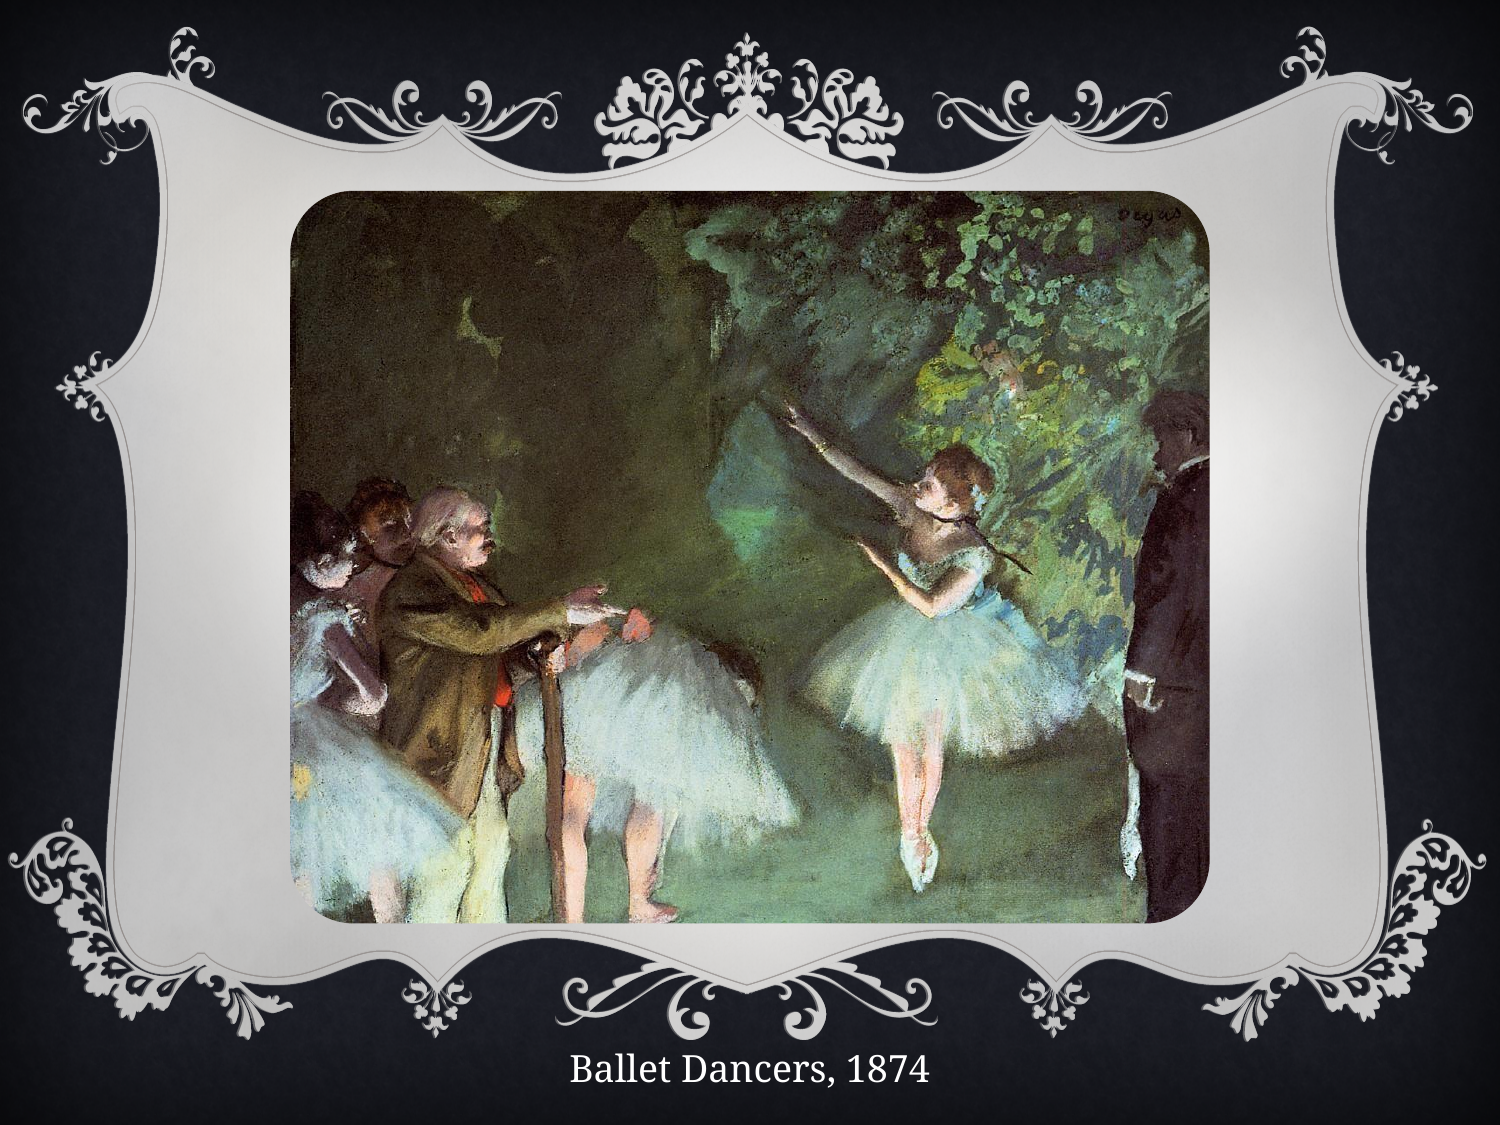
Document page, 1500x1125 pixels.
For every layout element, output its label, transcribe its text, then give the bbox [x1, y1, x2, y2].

picture [0, 0, 1500, 1037]
text_box Ballet Dancers, 1874 [0, 1037, 1500, 1125]
